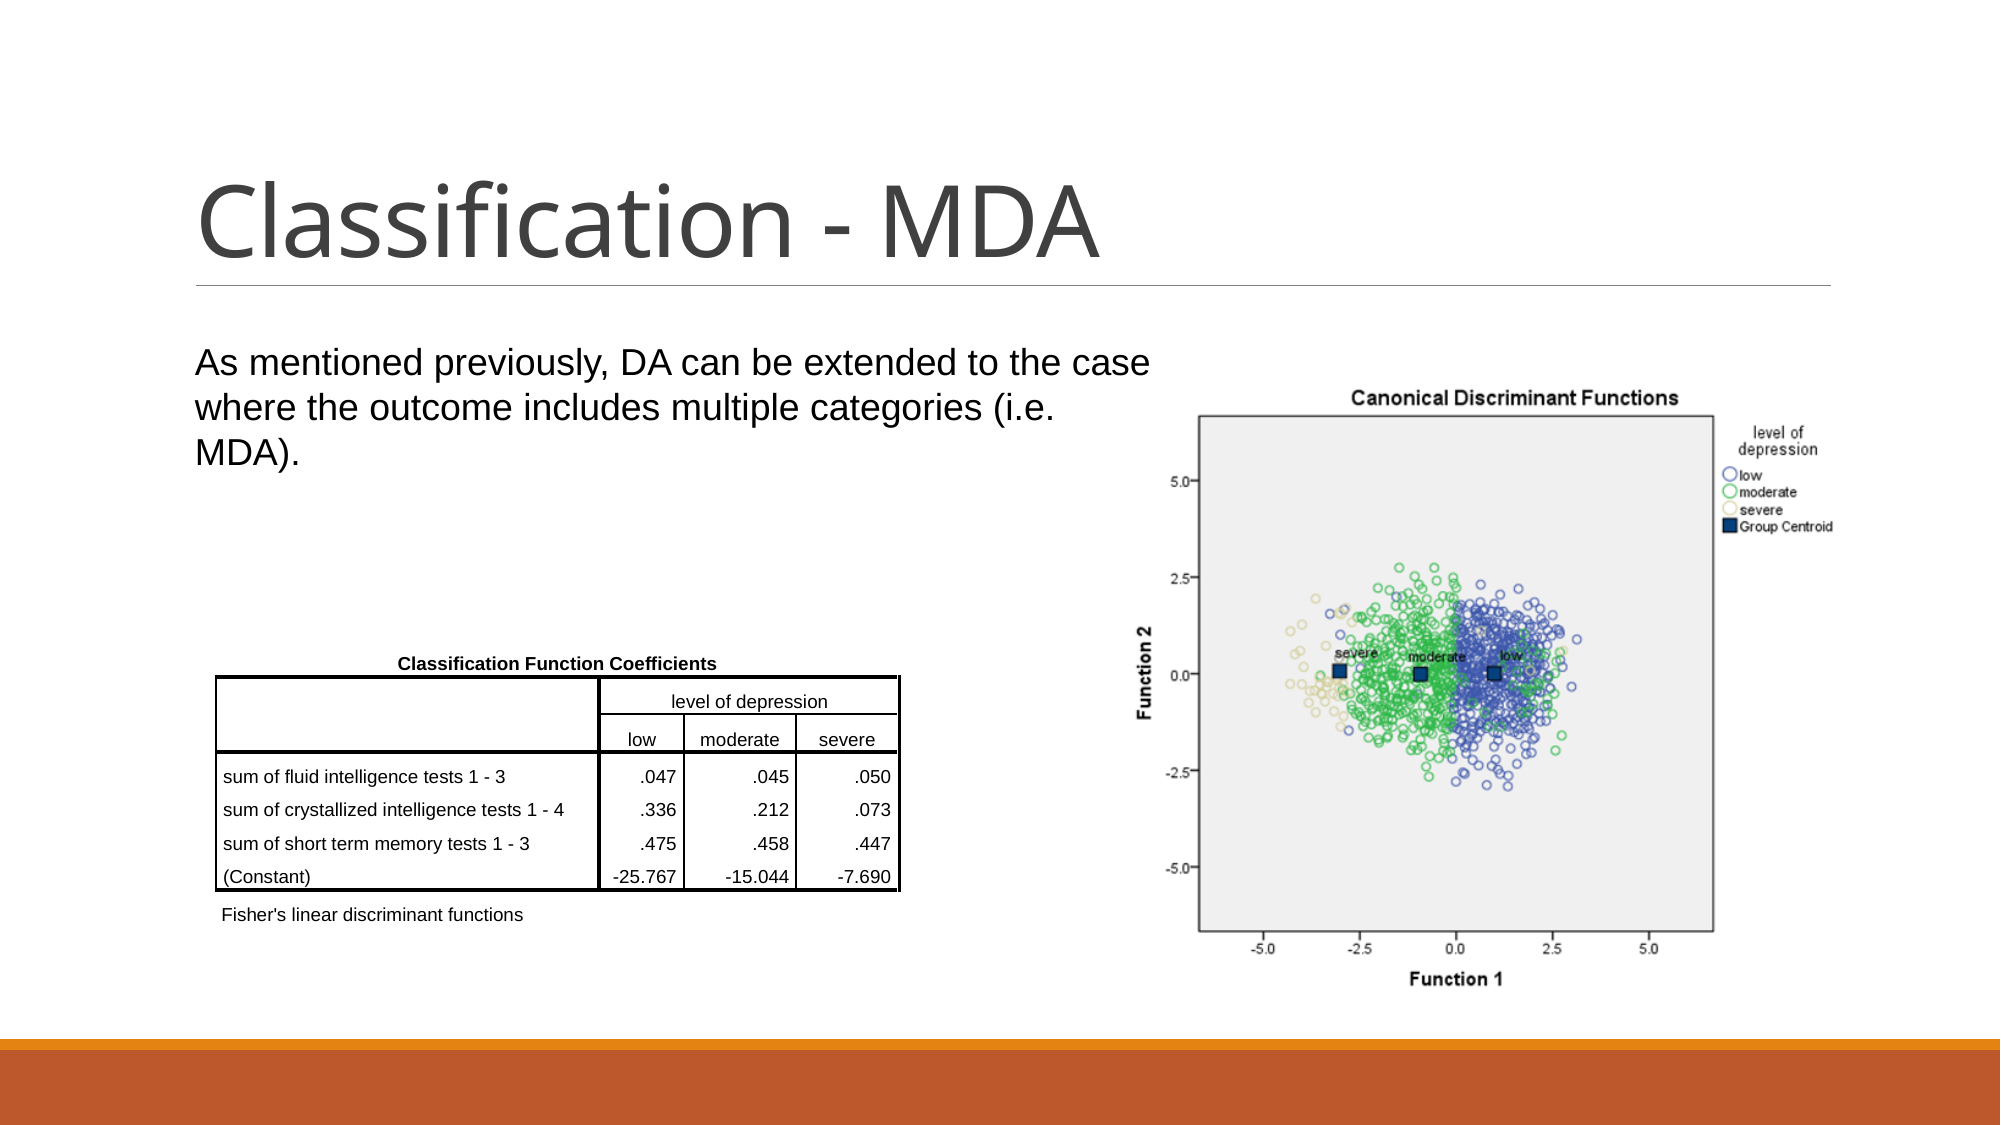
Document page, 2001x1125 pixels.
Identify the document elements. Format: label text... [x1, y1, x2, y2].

text_box As mentioned previously, DA can be extended to the case where the outcome includes multiple categories (i.e. MDA). [180, 330, 1180, 481]
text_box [214, 641, 1193, 955]
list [1113, 367, 1916, 1011]
title Classification - MDA [180, 47, 1830, 285]
